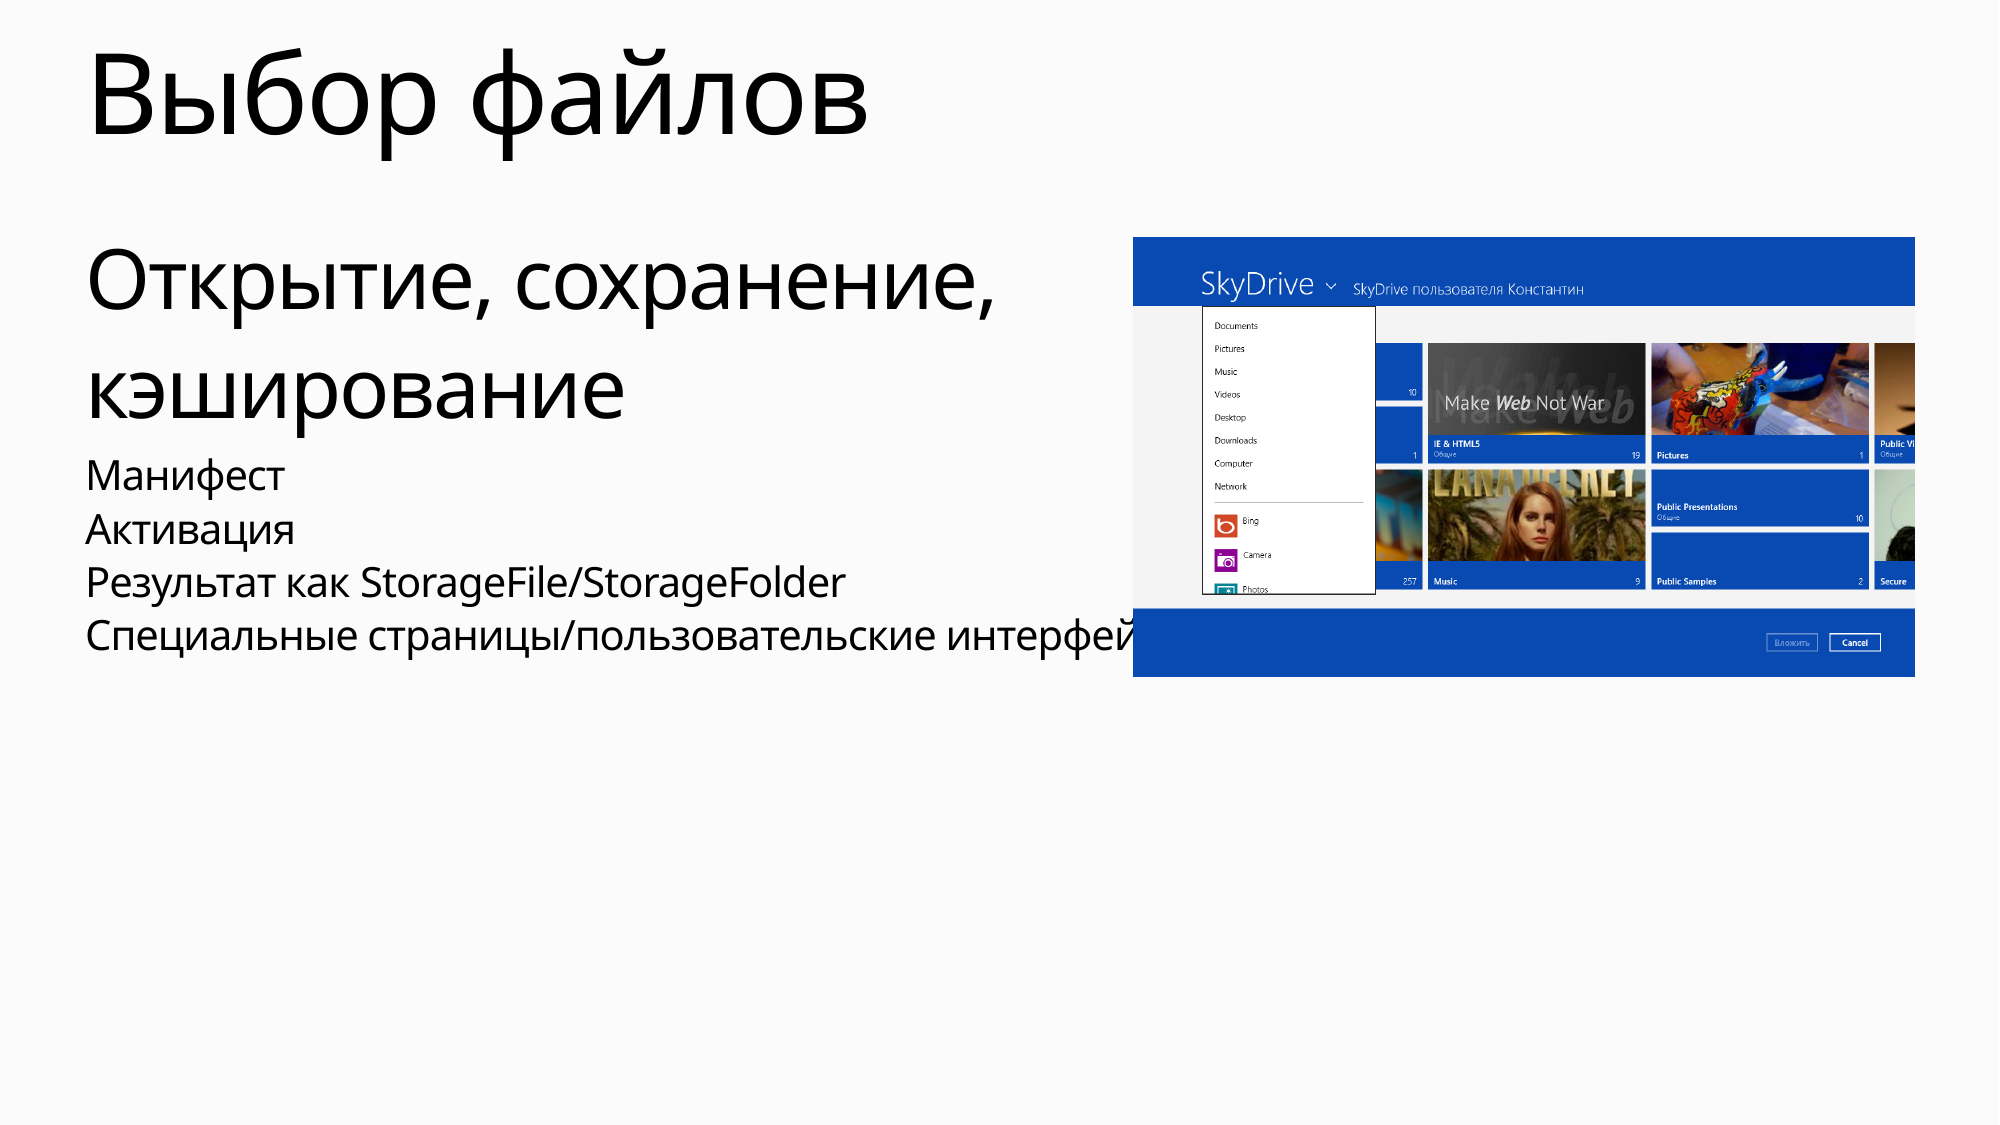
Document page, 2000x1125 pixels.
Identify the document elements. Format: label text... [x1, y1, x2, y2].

title Выбор файлов [85, 37, 1914, 161]
list Открытие, сохранение, кэширование Манифест Активация Результат как StorageFile/StorageFolder Специальные страницы/пользовательские интерфейсы [85, 237, 1131, 665]
picture [1133, 237, 1915, 677]
